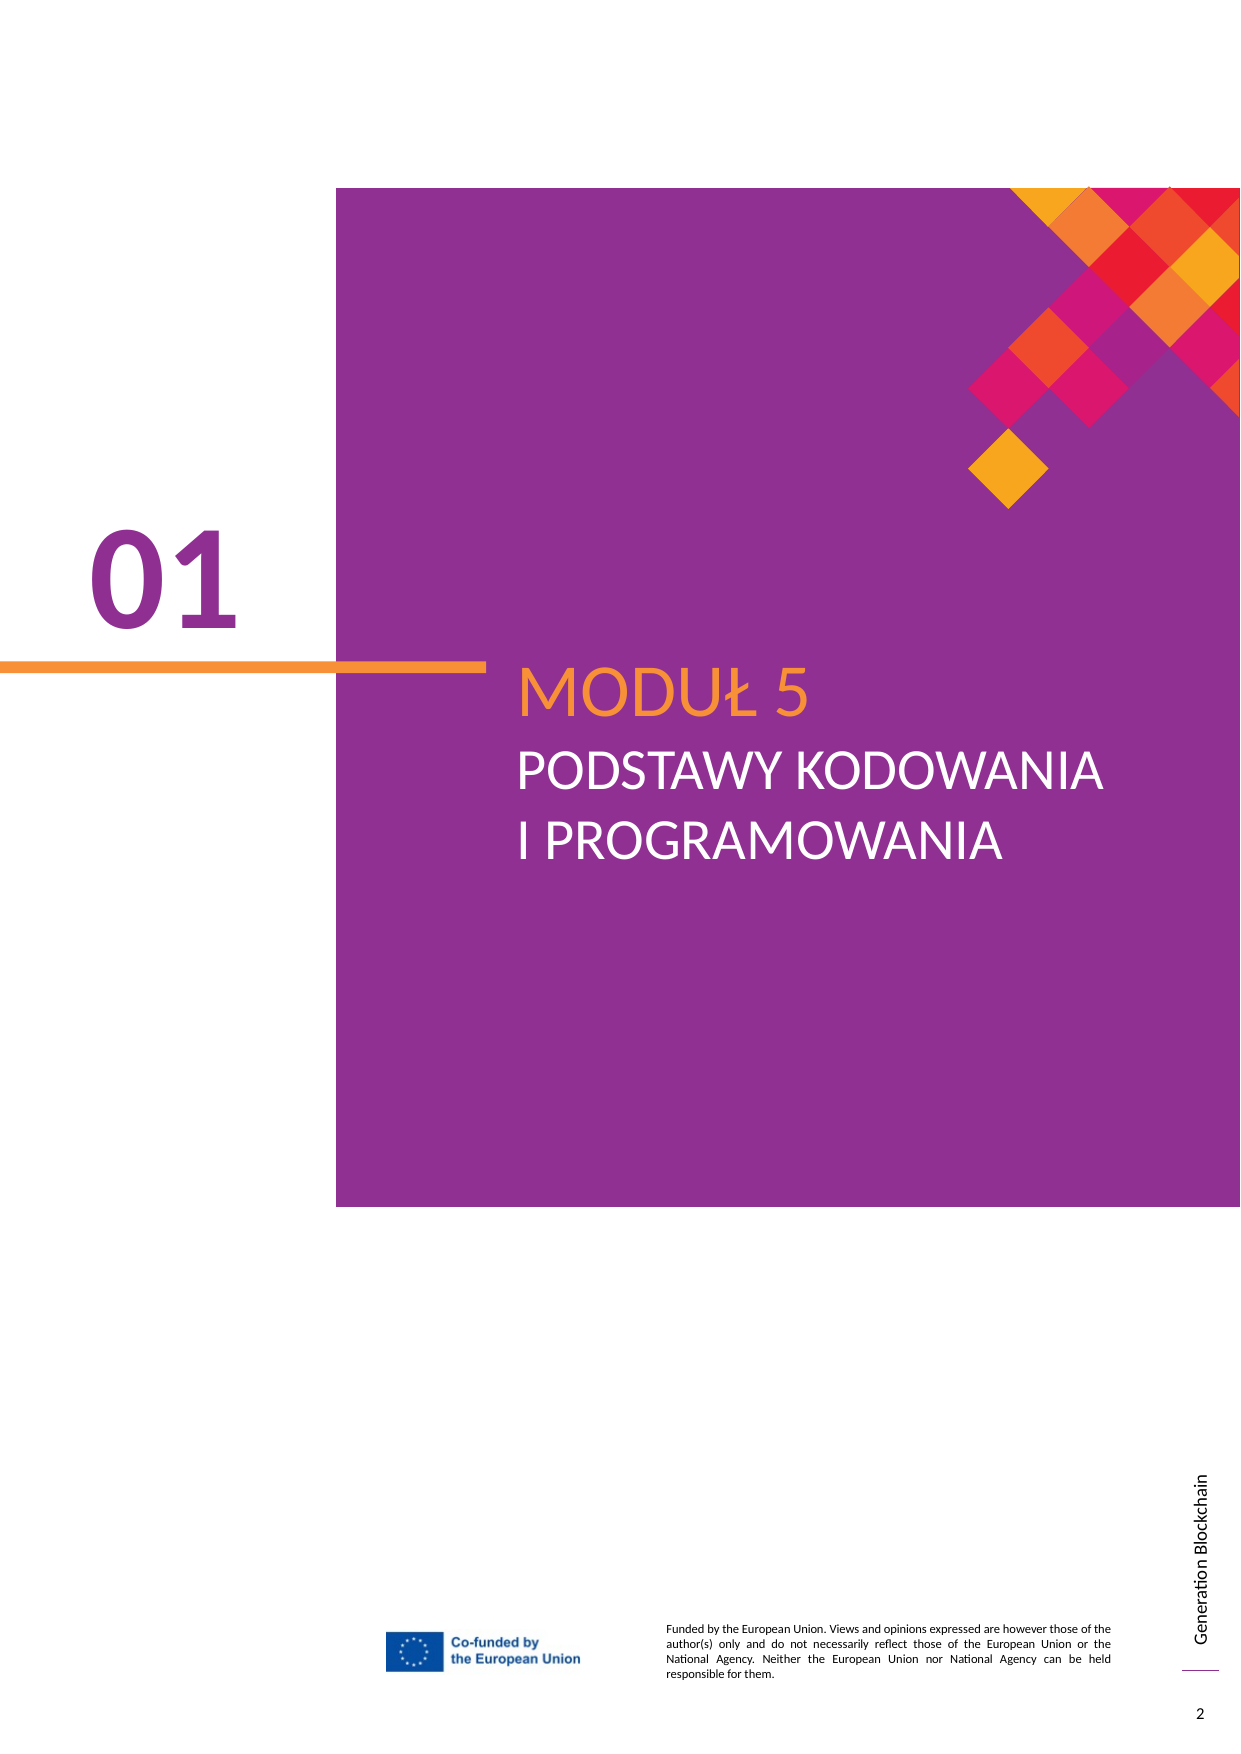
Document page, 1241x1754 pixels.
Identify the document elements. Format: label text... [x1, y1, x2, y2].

list 01 [74, 471, 375, 727]
slide_number 2 [1169, 1674, 1231, 1751]
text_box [386, 1614, 1126, 1690]
list MODUŁ 5 PODSTAWY KODOWANIA I PROGRAMOWANIA [501, 634, 1209, 975]
